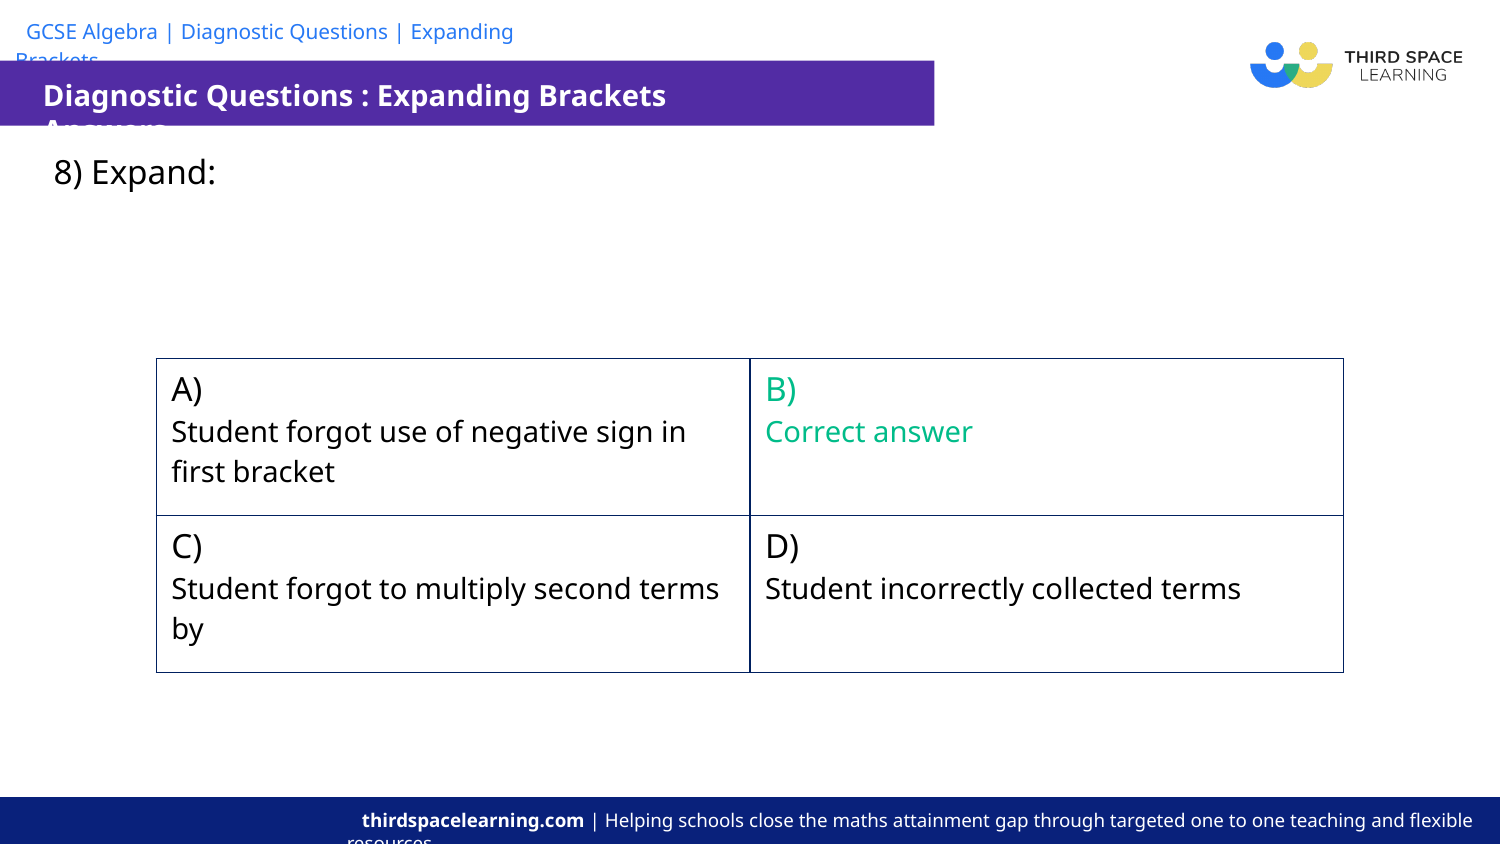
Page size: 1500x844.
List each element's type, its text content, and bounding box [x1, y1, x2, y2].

text_box Diagnostic Questions : Expanding Brackets Answers [27, 61, 778, 162]
picture [1250, 33, 1465, 99]
